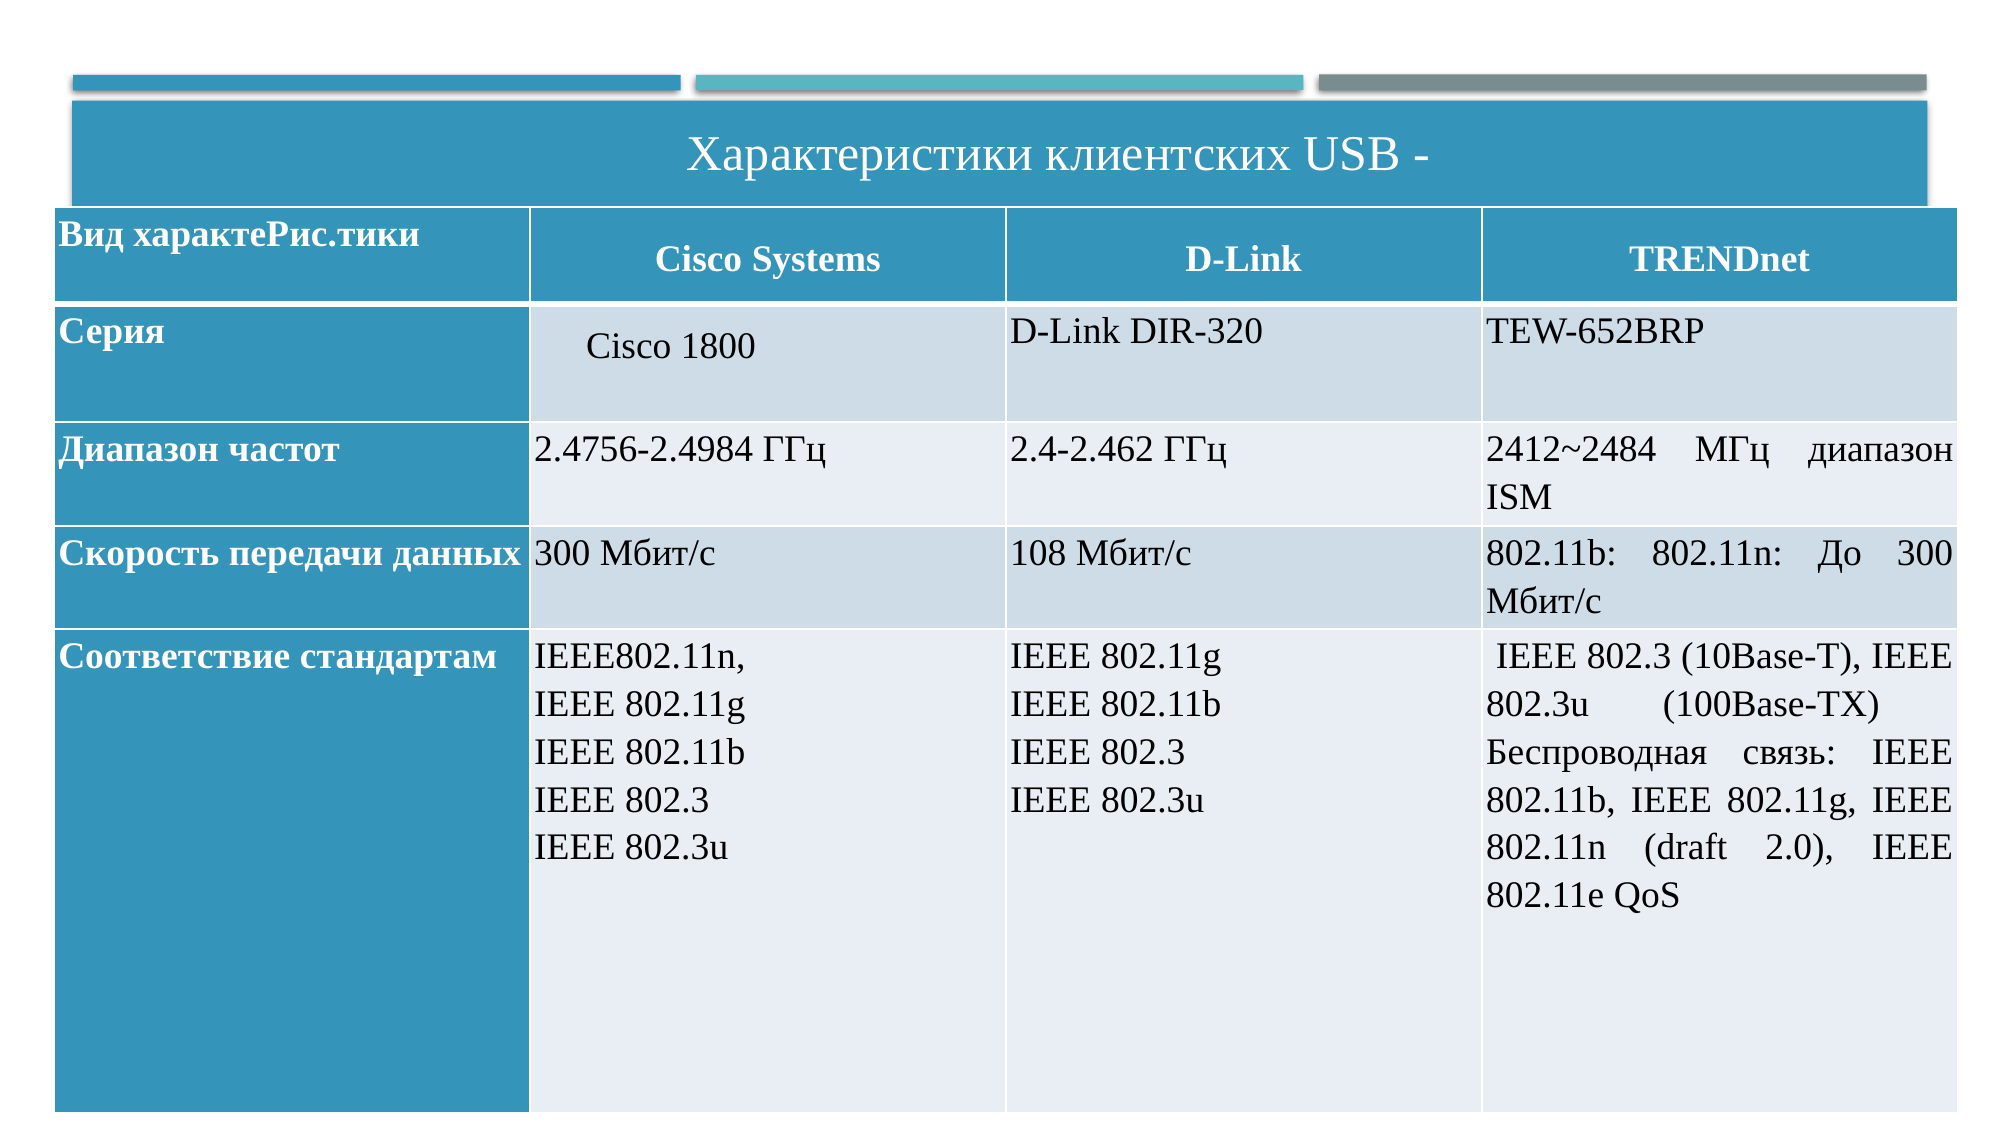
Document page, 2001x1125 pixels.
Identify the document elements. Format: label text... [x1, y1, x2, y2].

table_header TRENDnet [1483, 208, 1957, 301]
table_cell Диапазон частот [55, 423, 529, 525]
table_cell Cisco 1800 [531, 307, 1005, 421]
table_cell 2412~2484 МГц диапазон ISM [1483, 423, 1957, 525]
table_cell 2.4-2.462 ГГц [1007, 423, 1481, 525]
table_cell Соответствие стандартам [55, 630, 529, 1112]
table_cell IEEE 802.3 (10Base-T), IEEE 802.3u (100Base-TX) Беспроводная связь: IEEE 802.11b, IEEE 802.11g, IEEE 802.11n (draft 2.0), IEEE 802.11e QoS [1483, 630, 1957, 1112]
table_cell Серия [55, 307, 529, 421]
table_cell 802.11b: 802.11n: До 300 Мбит/с [1483, 527, 1957, 628]
table_cell 300 Мбит/с [531, 527, 1005, 628]
table_header Cisco Systems [531, 208, 1005, 301]
table_header Вид характеРис.тики [55, 208, 529, 301]
table_header D-Link [1007, 208, 1481, 301]
table_cell TEW-652BRP [1483, 307, 1957, 421]
table_cell 2.4756-2.4984 ГГц [531, 423, 1005, 525]
table_cell D-Link DIR-320 [1007, 307, 1481, 421]
table_cell Скорость передачи данных [55, 527, 529, 628]
table_cell IEEE802.11n, IEEE 802.11g IEEE 802.11b IEEE 802.3 IEEE 802.3u [531, 630, 1005, 1112]
table_cell 108 Мбит/с [1007, 527, 1481, 628]
text_box Характеристики клиентских USB - адаптеров [515, 83, 1528, 188]
table_cell IEEE 802.11g IEEE 802.11b IEEE 802.3 IEEE 802.3u [1007, 630, 1481, 1112]
